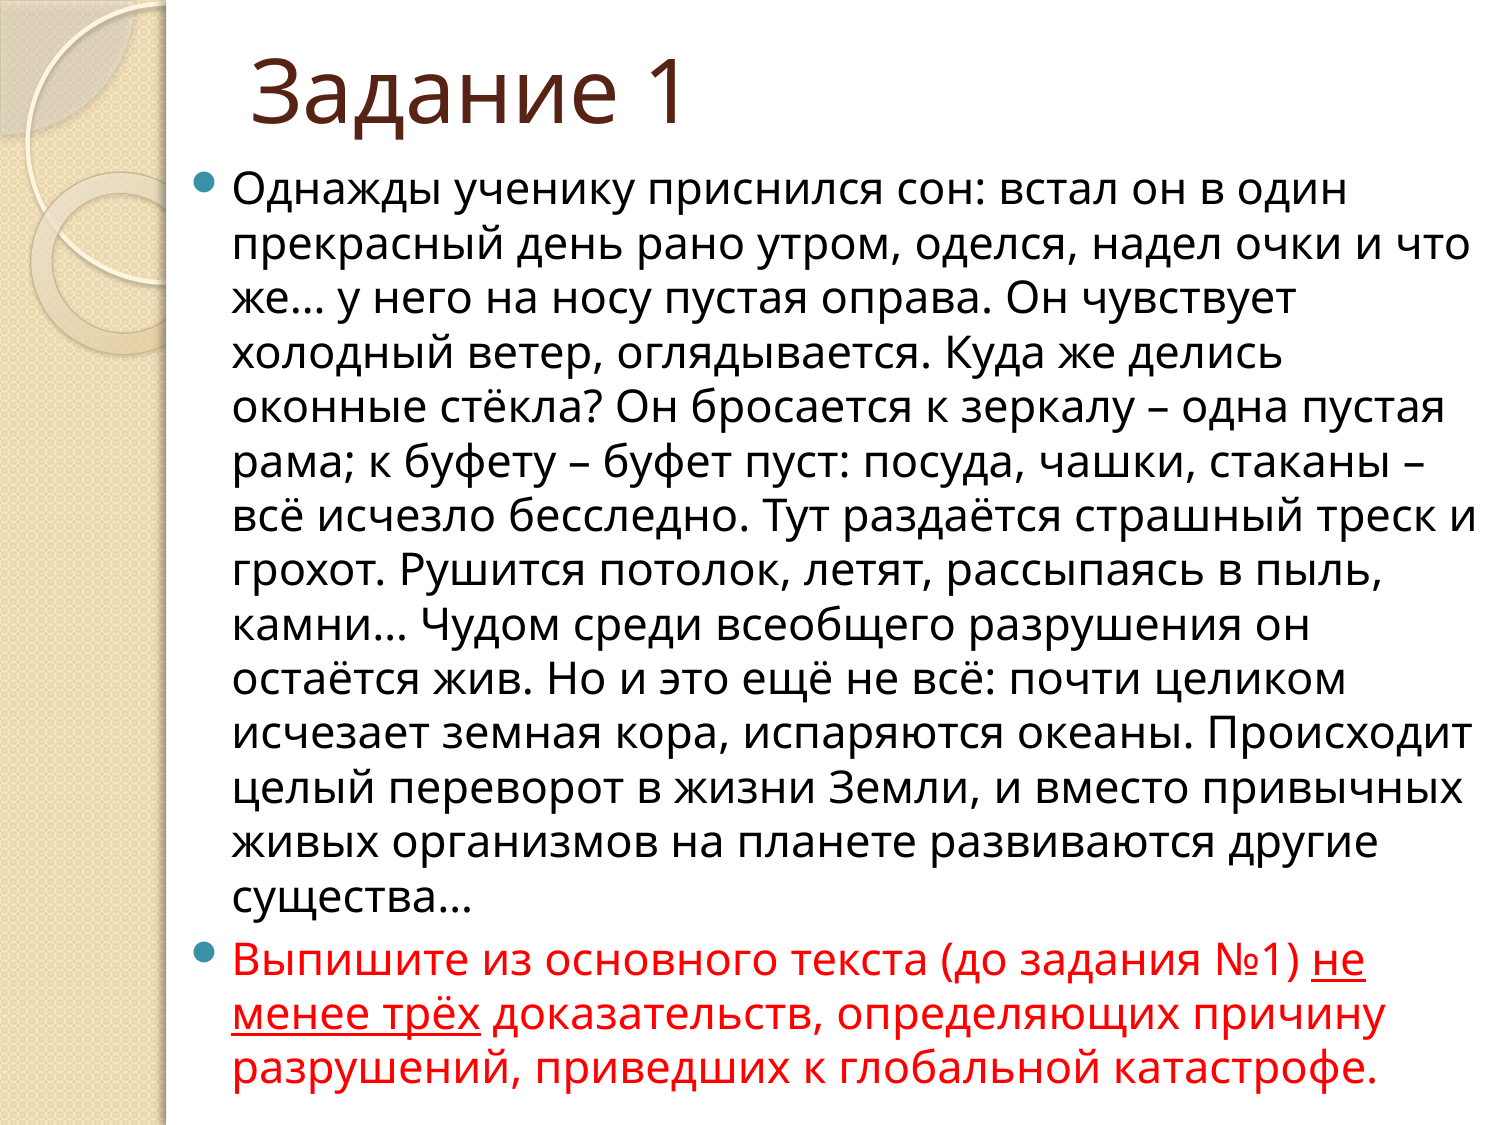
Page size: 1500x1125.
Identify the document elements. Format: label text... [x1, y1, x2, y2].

title Задание 1 [235, 23, 1466, 152]
list Однажды ученику приснился сон: встал он в один прекрасный день рано утром, оделся, надел очки и что же… у него на носу пустая оправа. Он чувствует холодный ветер, оглядывается. Куда же делись оконные стёкла? Он бросается к зеркалу – одна пустая рама; к буфету – буфет пуст: посуда, чашки, стаканы – всё исчезло бесследно. Тут раздаётся страшный треск и грохот. Рушится потолок, летят, рассыпаясь в пыль, камни… Чудом среди всеобщего разрушения он остаётся жив. Но и это ещё не всё: почти целиком исчезает земная кора, испаряются океаны. Происходит целый переворот в жизни Земли, и вместо привычных живых организмов на планете развиваются другие существа… Выпишите из основного текста (до задания №1) не менее трёх доказательств, определяющих причину разрушений, приведших к глобальной катастрофе. [164, 152, 1500, 1125]
